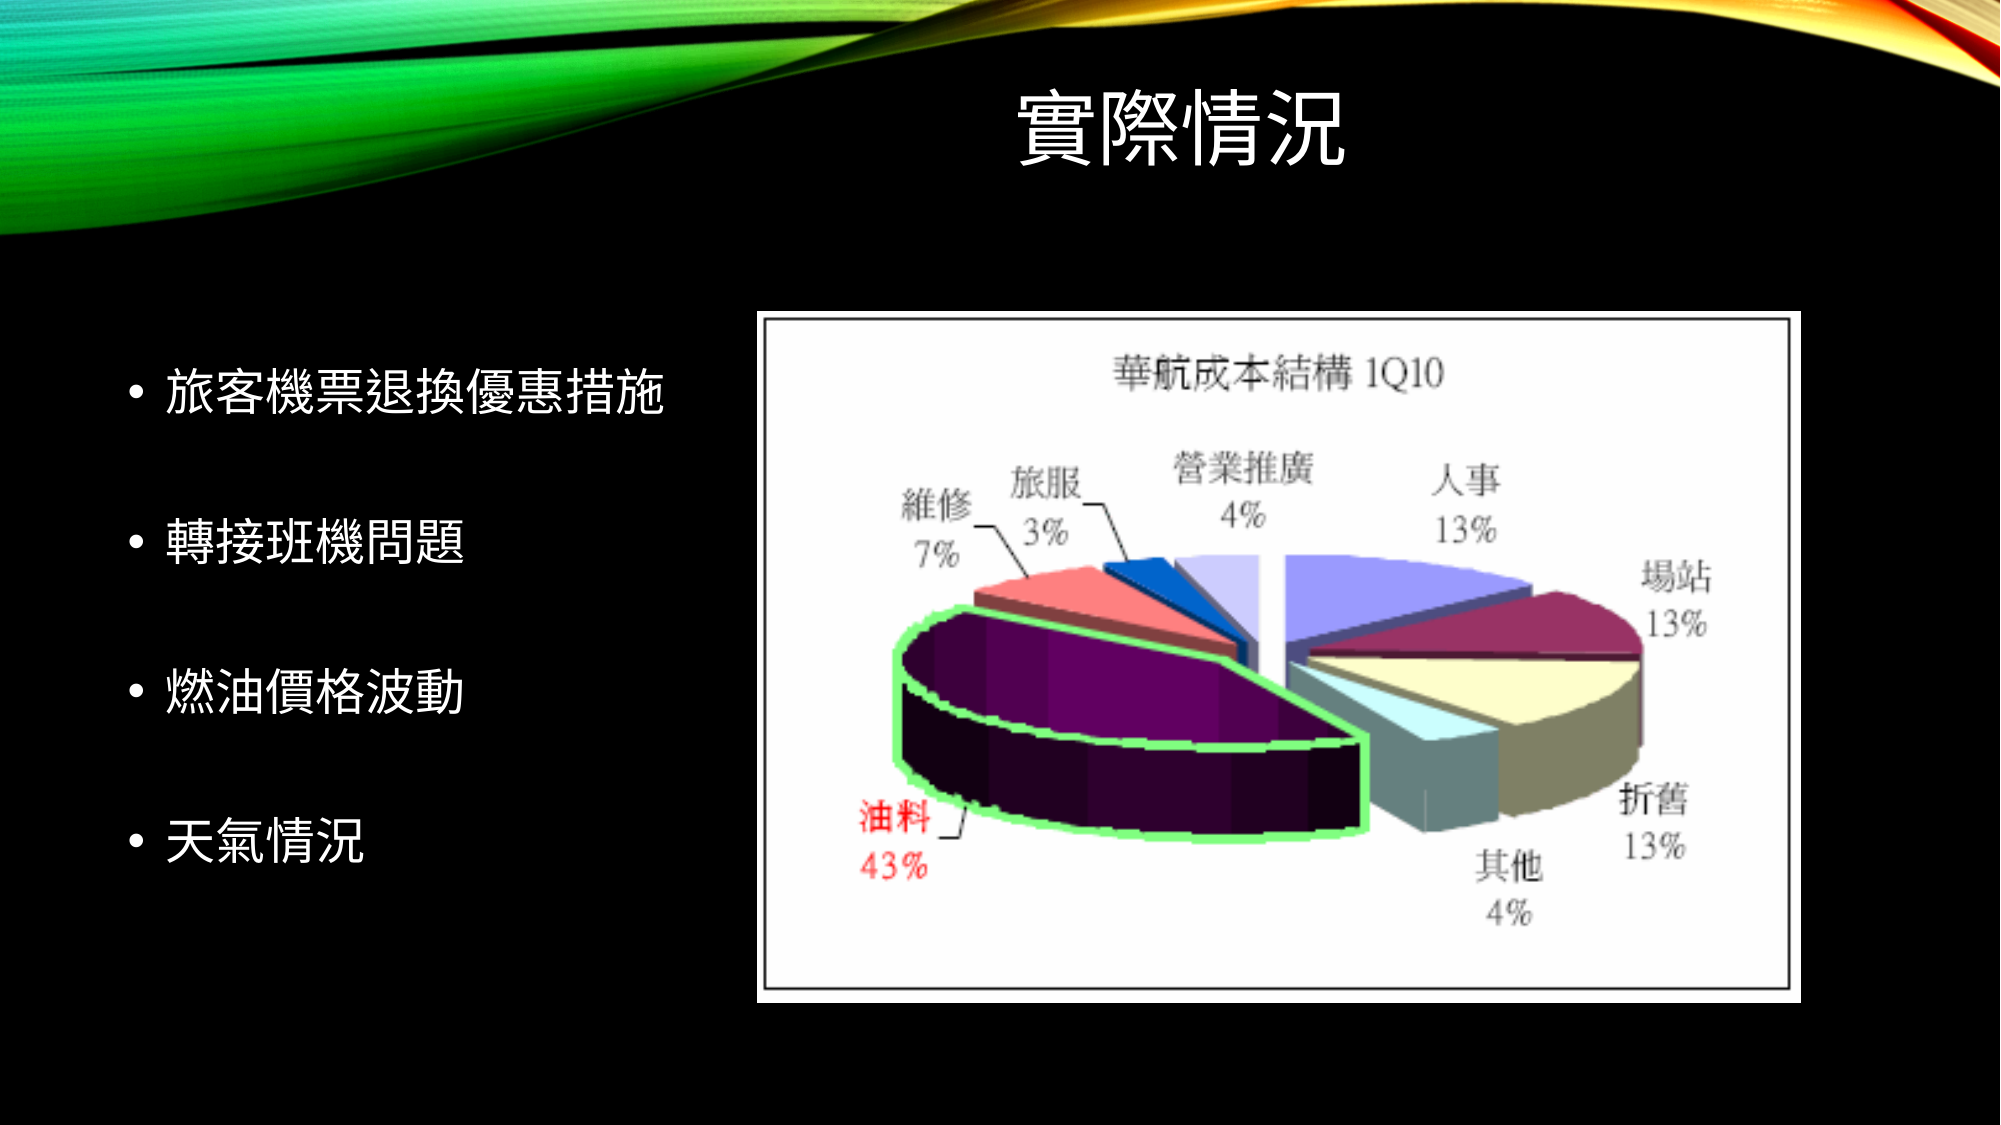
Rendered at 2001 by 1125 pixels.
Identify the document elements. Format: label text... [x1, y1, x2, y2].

title 實際情況 [474, 74, 1888, 190]
picture [0, 0, 2000, 237]
picture [757, 310, 1801, 1004]
list 旅客機票退換優惠措施 轉接班機問題 燃油價格波動 天氣情況 [112, 360, 1888, 1021]
